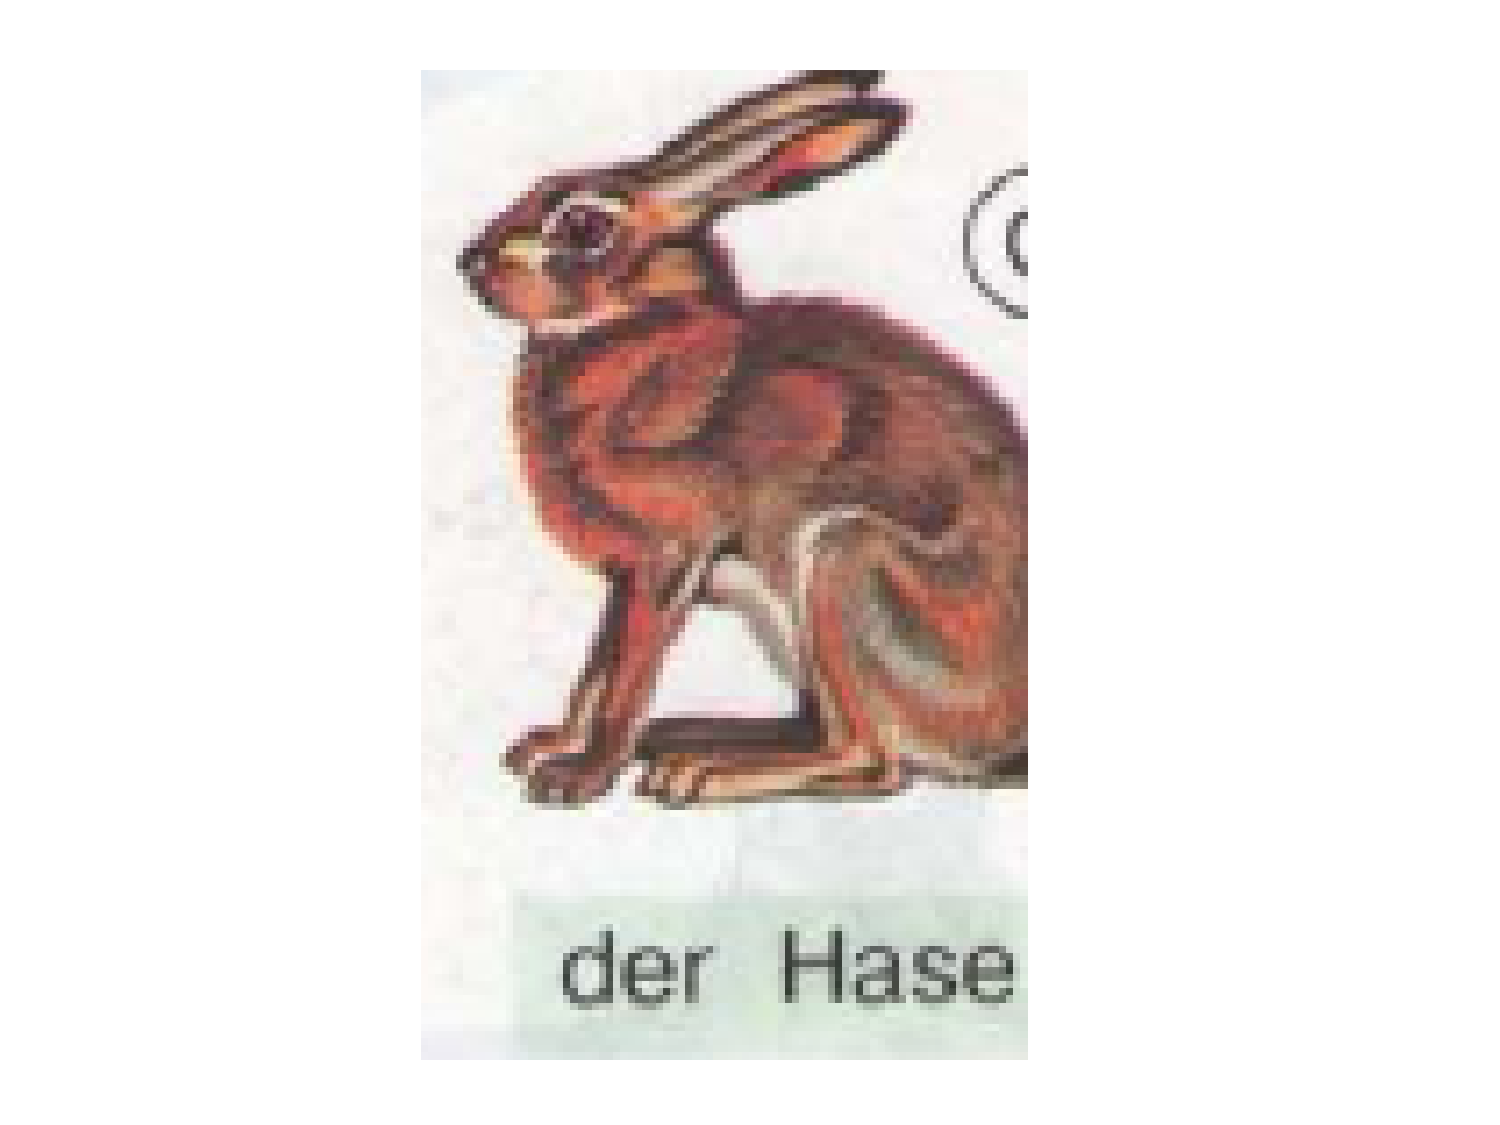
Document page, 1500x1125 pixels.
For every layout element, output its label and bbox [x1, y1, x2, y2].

picture [421, 70, 1028, 1061]
